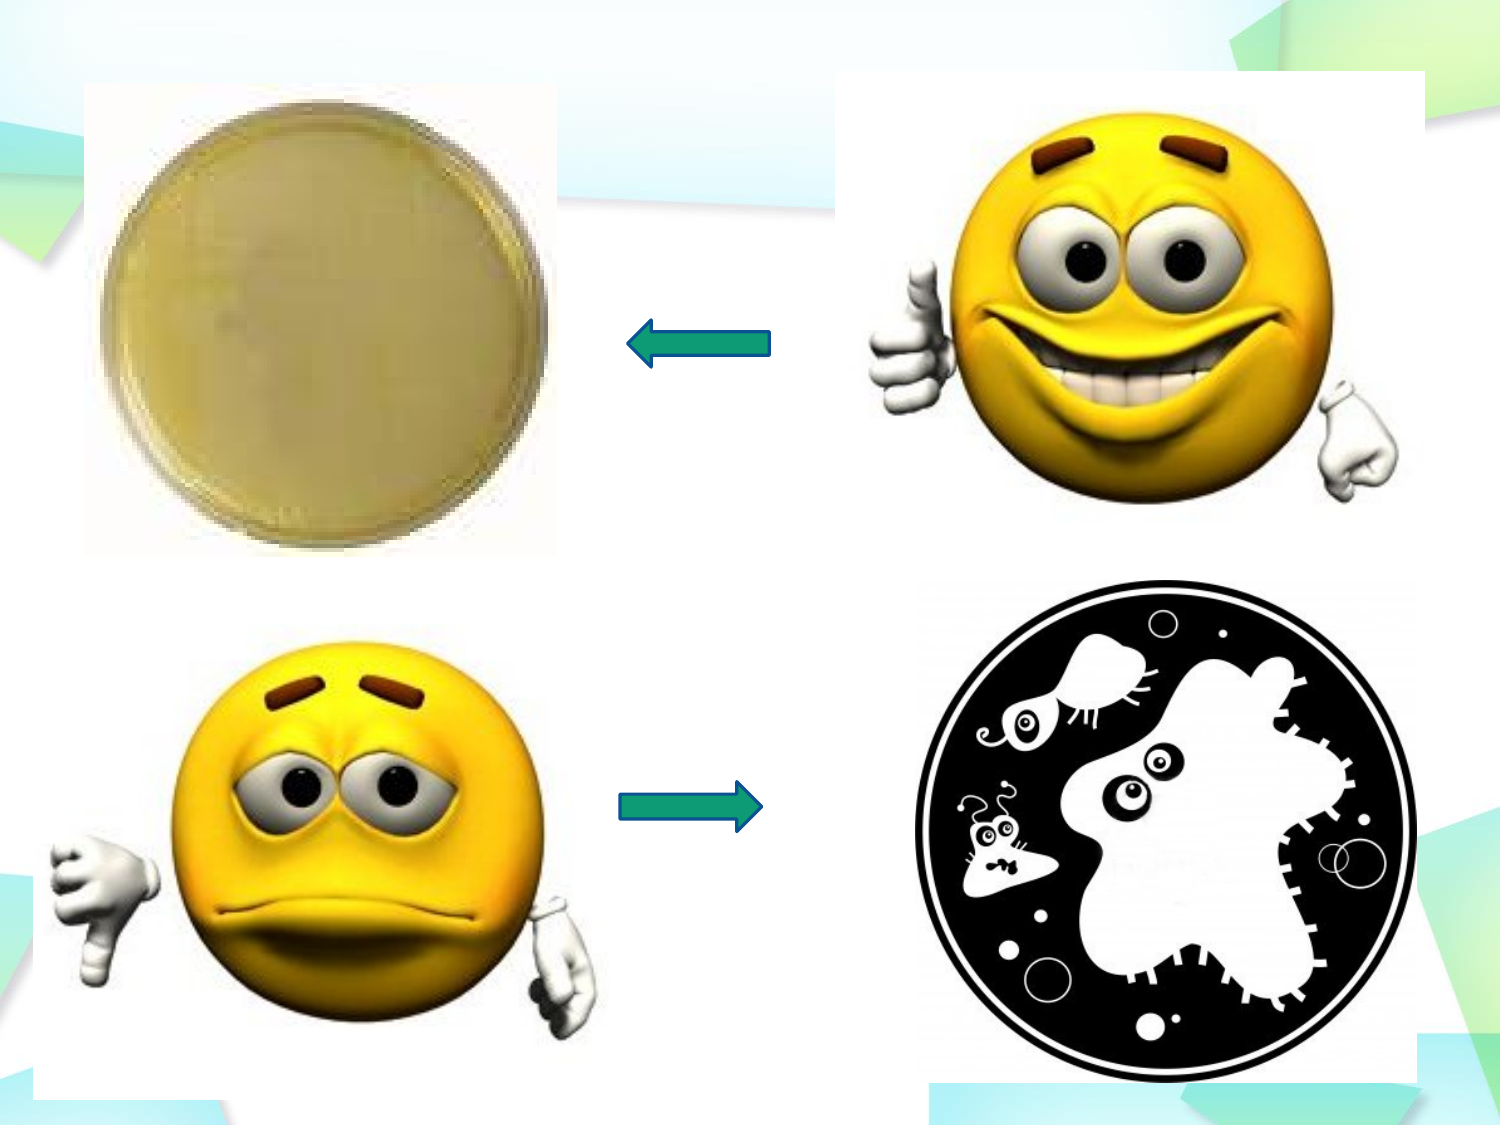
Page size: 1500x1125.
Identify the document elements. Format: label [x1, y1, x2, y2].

text_box [672, 780, 763, 834]
list [83, 83, 558, 557]
picture [0, 0, 1500, 1125]
text_box [626, 318, 771, 369]
